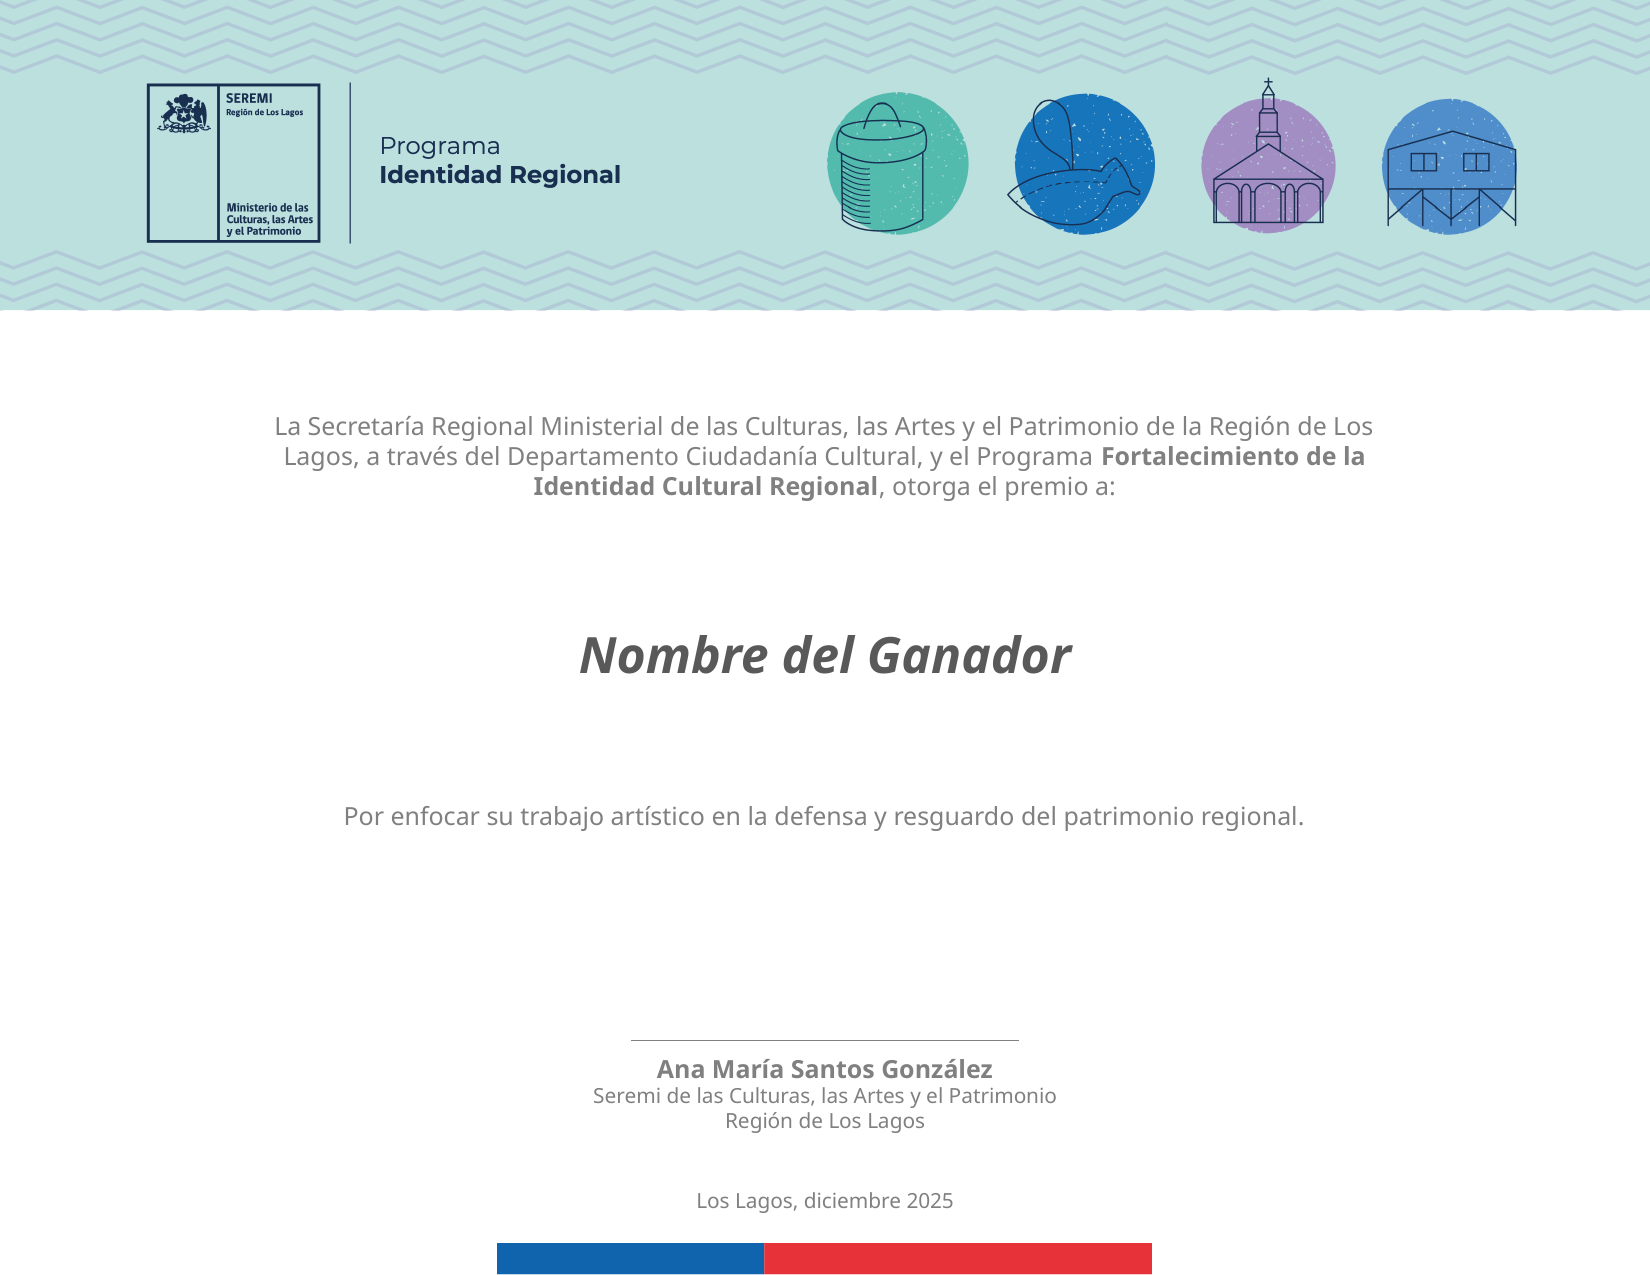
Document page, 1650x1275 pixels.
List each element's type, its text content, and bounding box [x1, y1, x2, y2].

text_box Por enfocar su trabajo artístico en la defensa y resguardo del patrimonio regional. [120, 792, 1530, 838]
text_box Nombre del Ganador [312, 615, 1338, 691]
picture [497, 1243, 1152, 1275]
text_box Ana María Santos González Seremi de las Culturas, las Artes y el Patrimonio Región de Los Lagos Los Lagos, diciembre 2025 [357, 1045, 1293, 1221]
picture [0, 0, 1650, 311]
text_box La Secretaría Regional Ministerial de las Culturas, las Artes y el Patrimonio de la Región de Los Lagos, a través del Departamento Ciudadanía Cultural, y el Programa Fortalecimiento de la Identidad Cultural Regional, otorga el premio a: [228, 403, 1422, 508]
